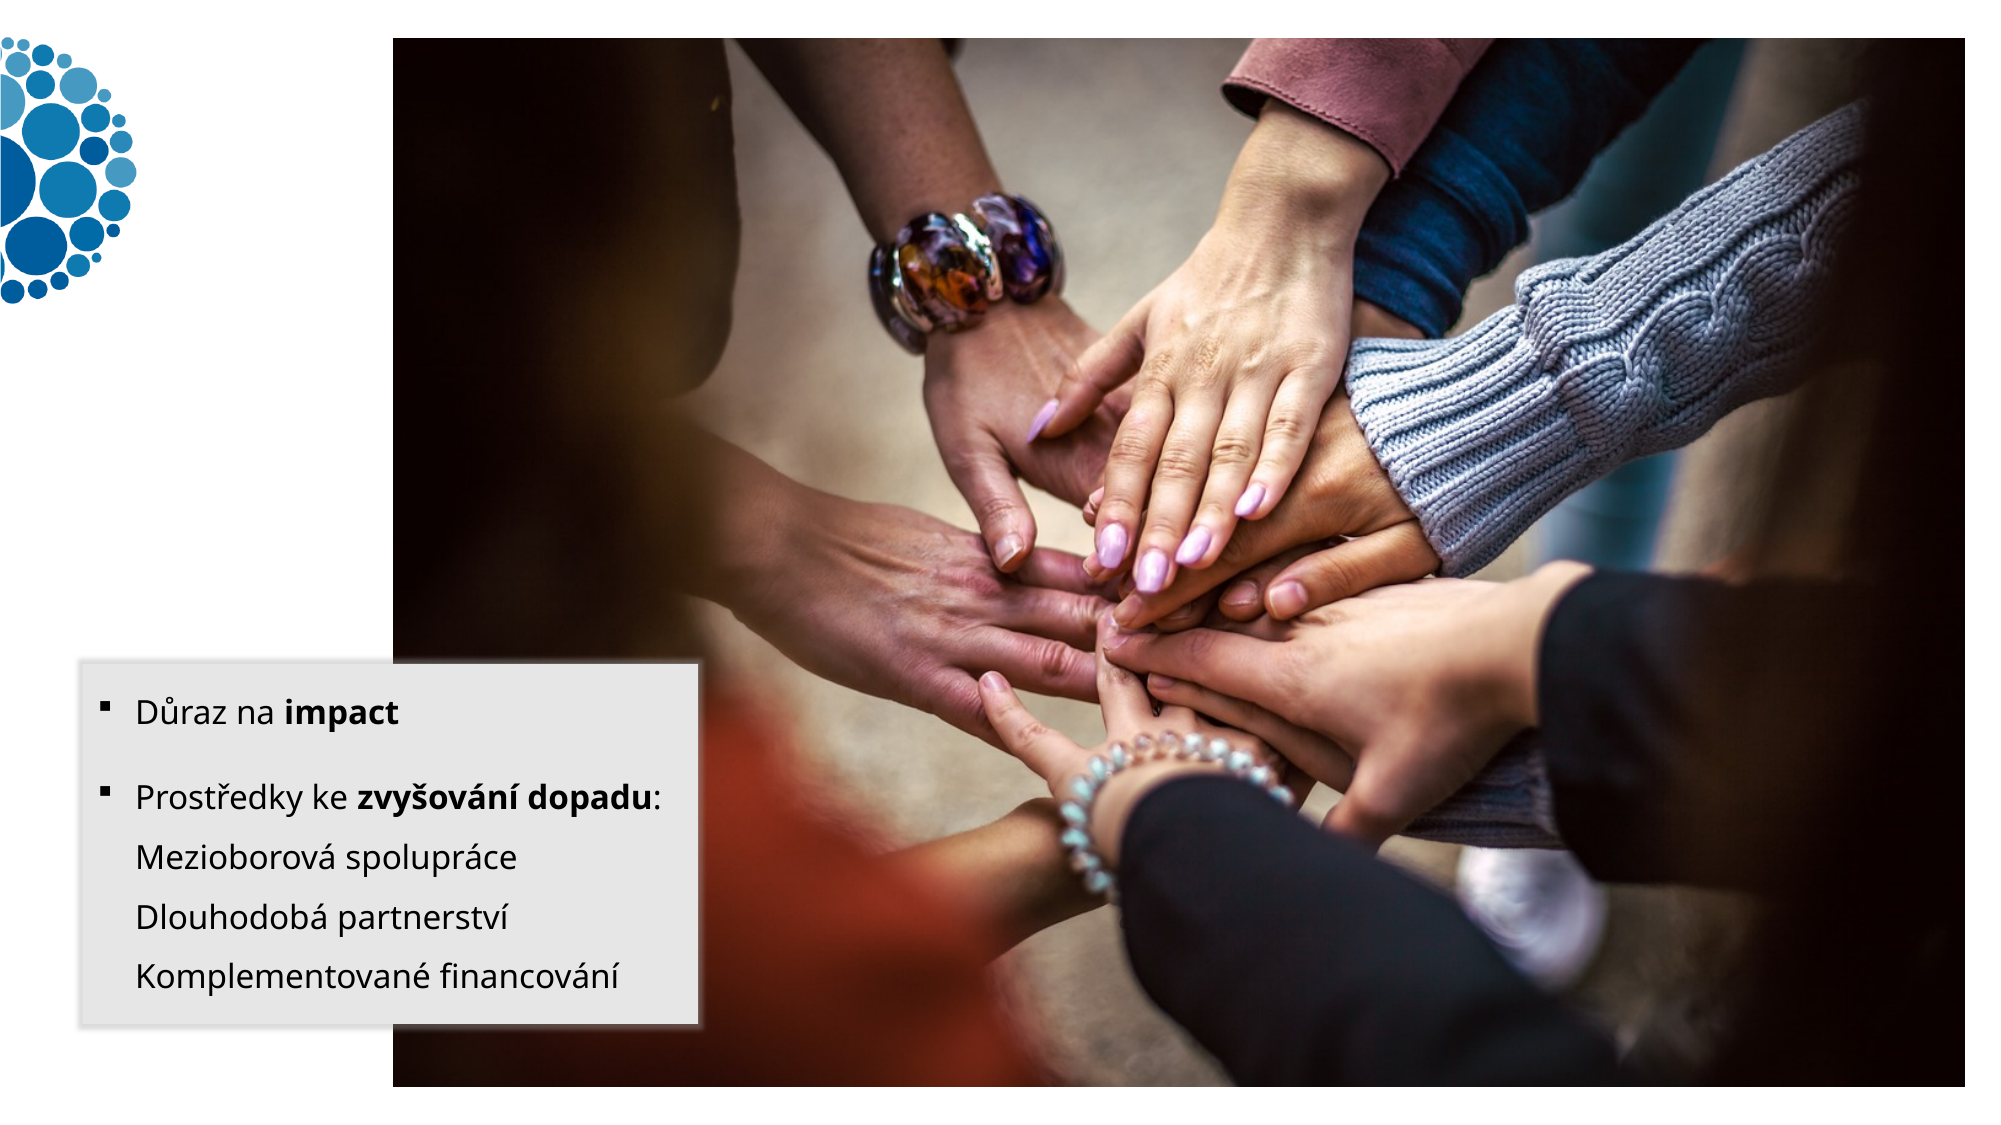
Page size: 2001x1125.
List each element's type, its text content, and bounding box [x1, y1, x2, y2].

picture [0, 32, 138, 305]
text_box Důraz na impact Prostředky ke zvyšování dopadu: Mezioborová spolupráce Dlouhodobá partnerství Komplementované financování [82, 663, 393, 1024]
picture [393, 38, 1965, 1087]
